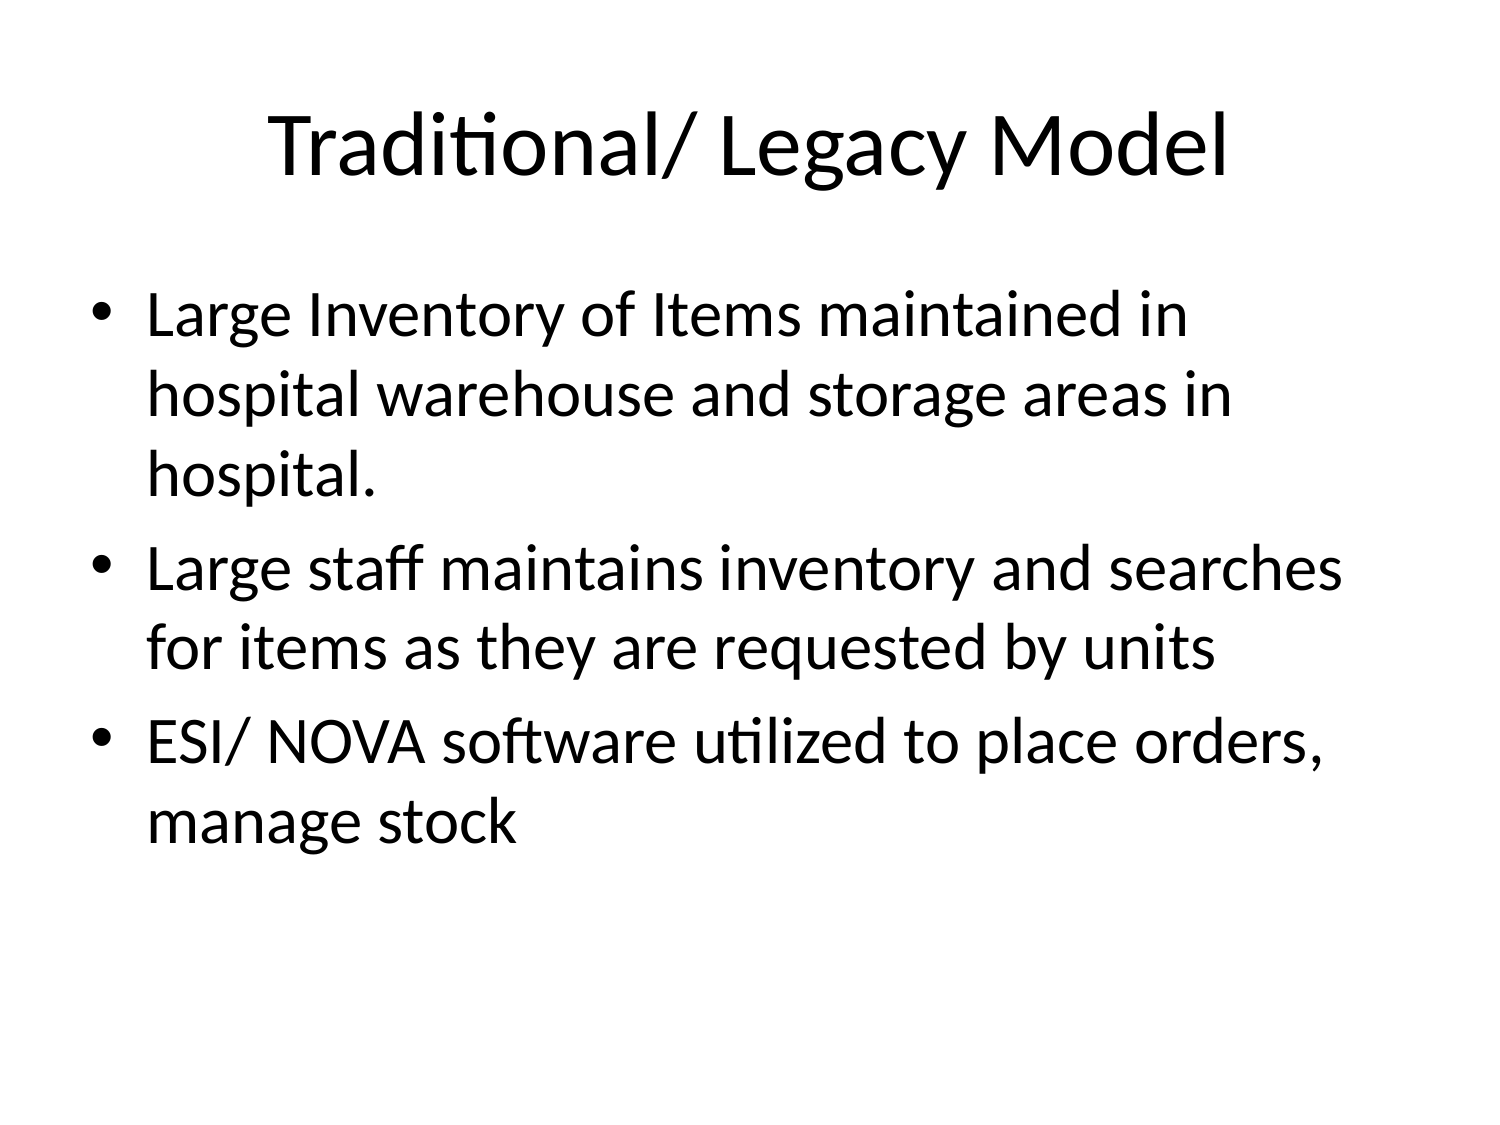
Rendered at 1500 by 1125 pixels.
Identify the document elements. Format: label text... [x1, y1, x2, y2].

title Traditional/ Legacy Model [75, 45, 1425, 233]
list Large Inventory of Items maintained in hospital warehouse and storage areas in hospital. Large staff maintains inventory and searches for items as they are requested by units ESI/ NOVA software utilized to place orders, manage stock [75, 262, 1425, 1005]
